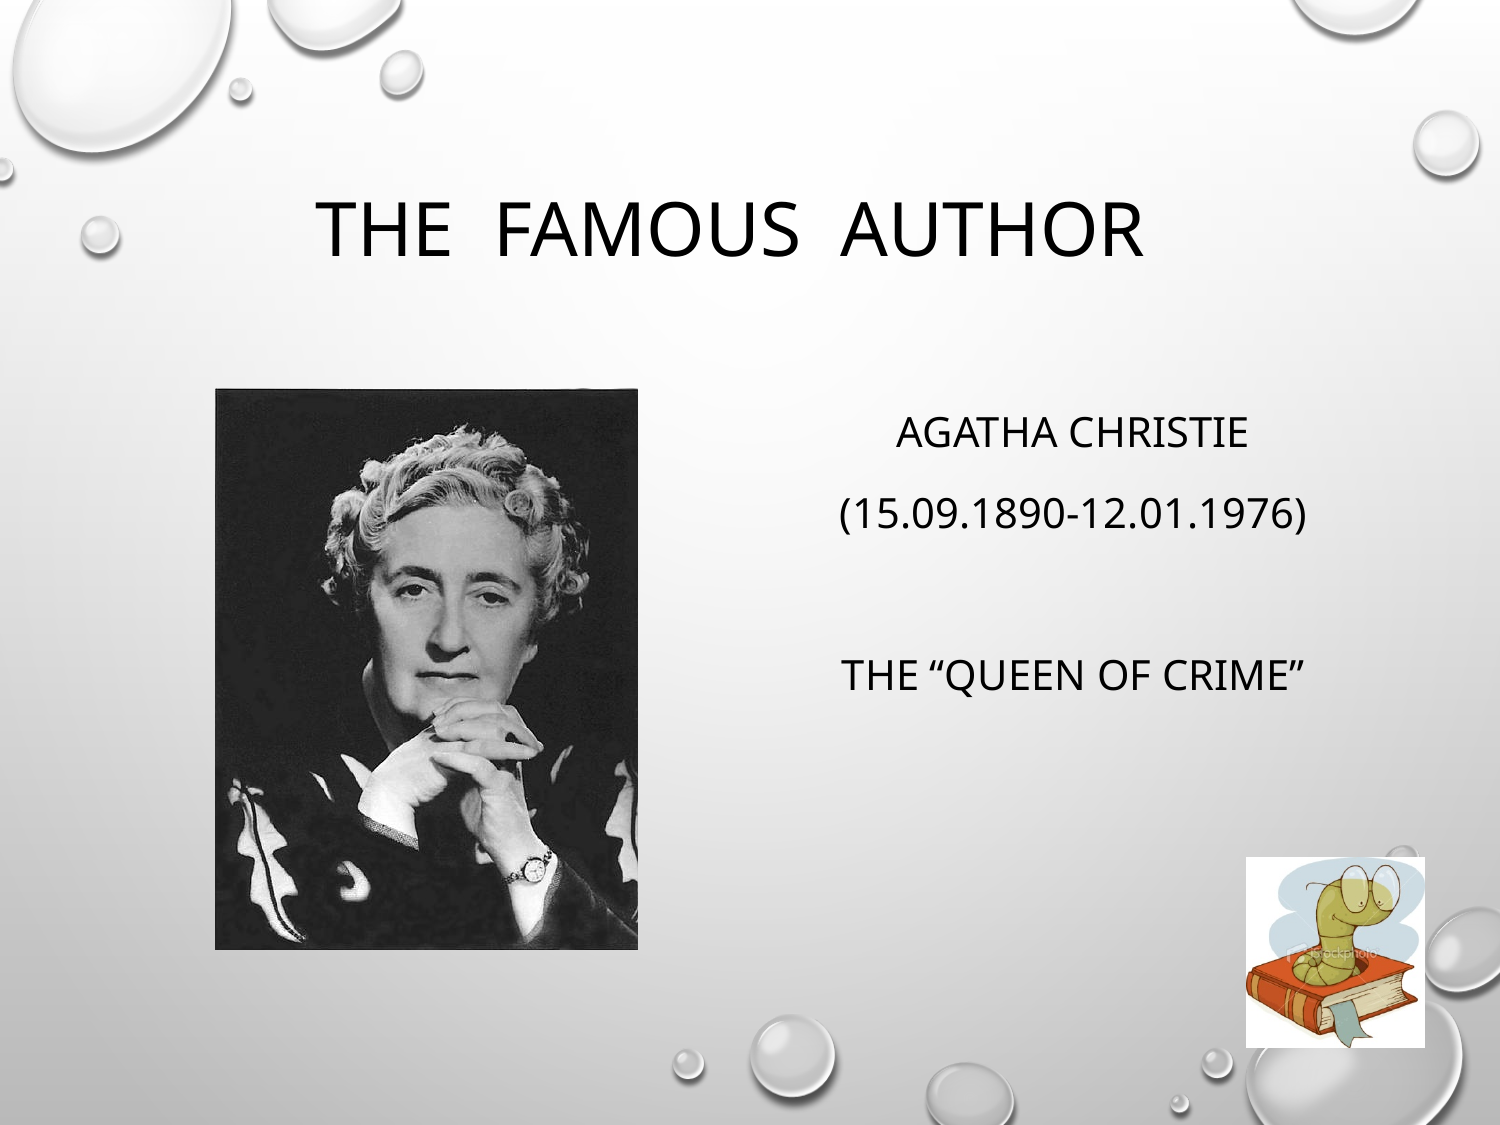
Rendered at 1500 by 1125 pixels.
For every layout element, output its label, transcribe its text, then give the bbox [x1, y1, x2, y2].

picture [0, 0, 1500, 1125]
list Agatha Christie (15.09.1890-12.01.1976) The “Queen of Crime” [759, 388, 1388, 950]
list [215, 387, 638, 951]
title THE FAMOUS AUTHOR [112, 101, 1388, 364]
